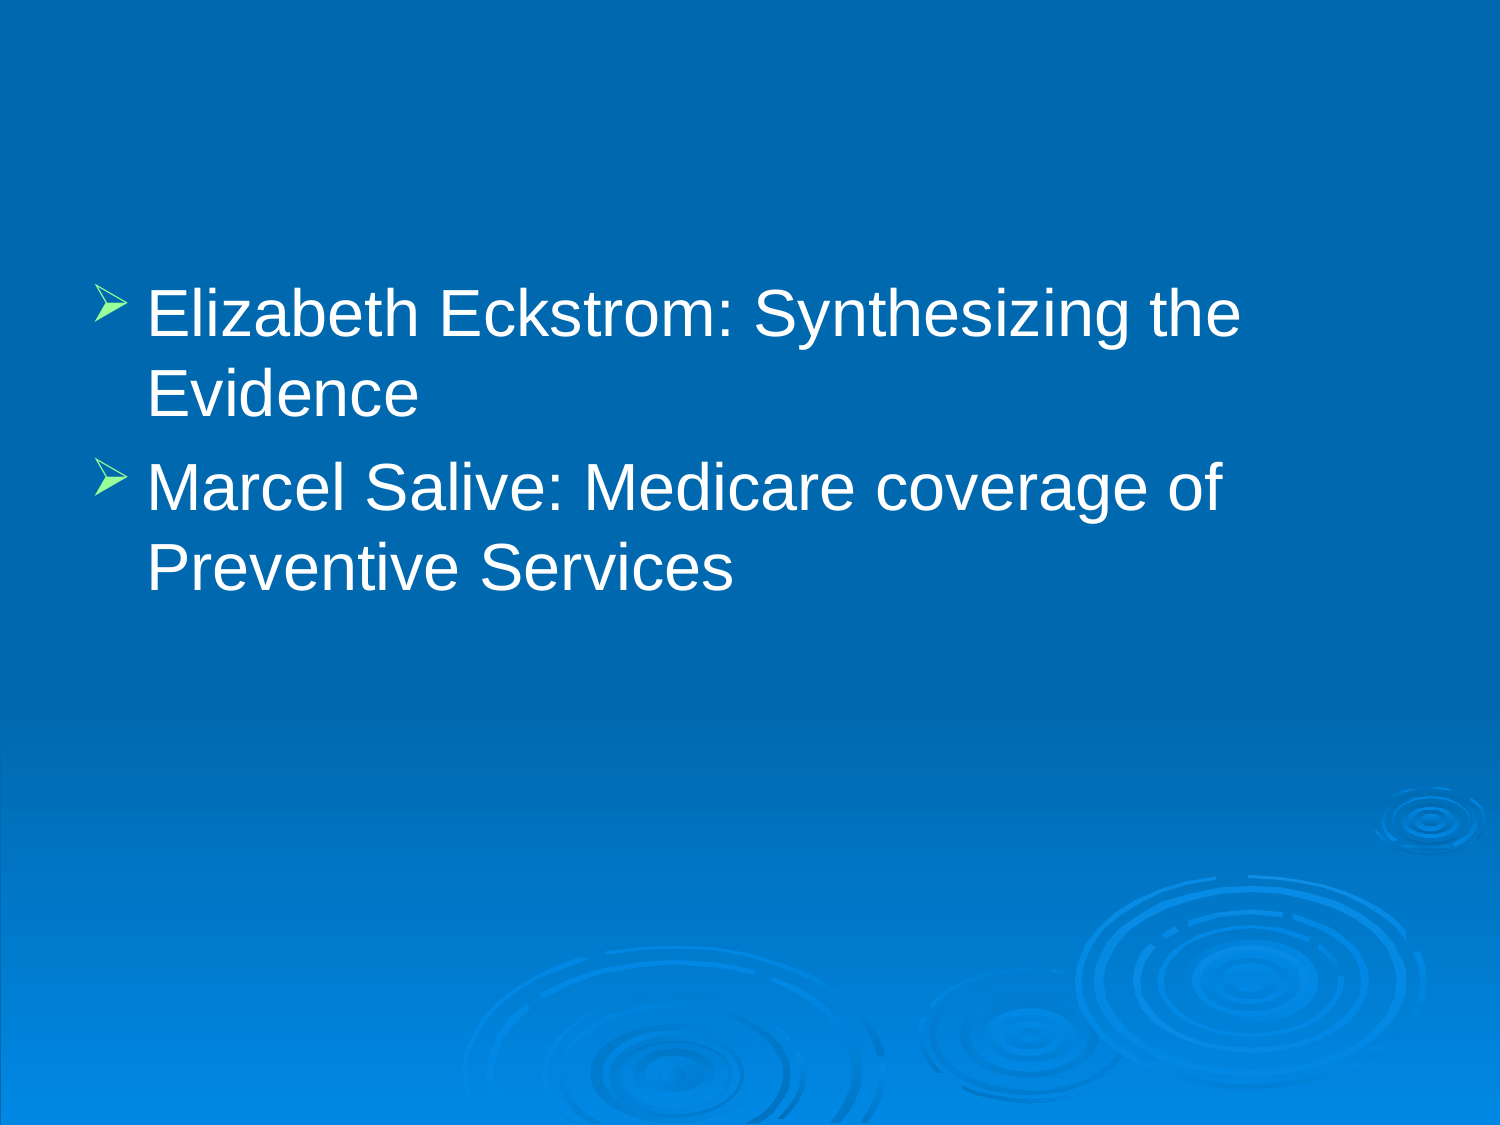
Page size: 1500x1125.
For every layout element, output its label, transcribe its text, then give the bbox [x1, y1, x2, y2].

list Elizabeth Eckstrom: Synthesizing the Evidence Marcel Salive: Medicare coverage of Preventive Services [74, 262, 1426, 1006]
